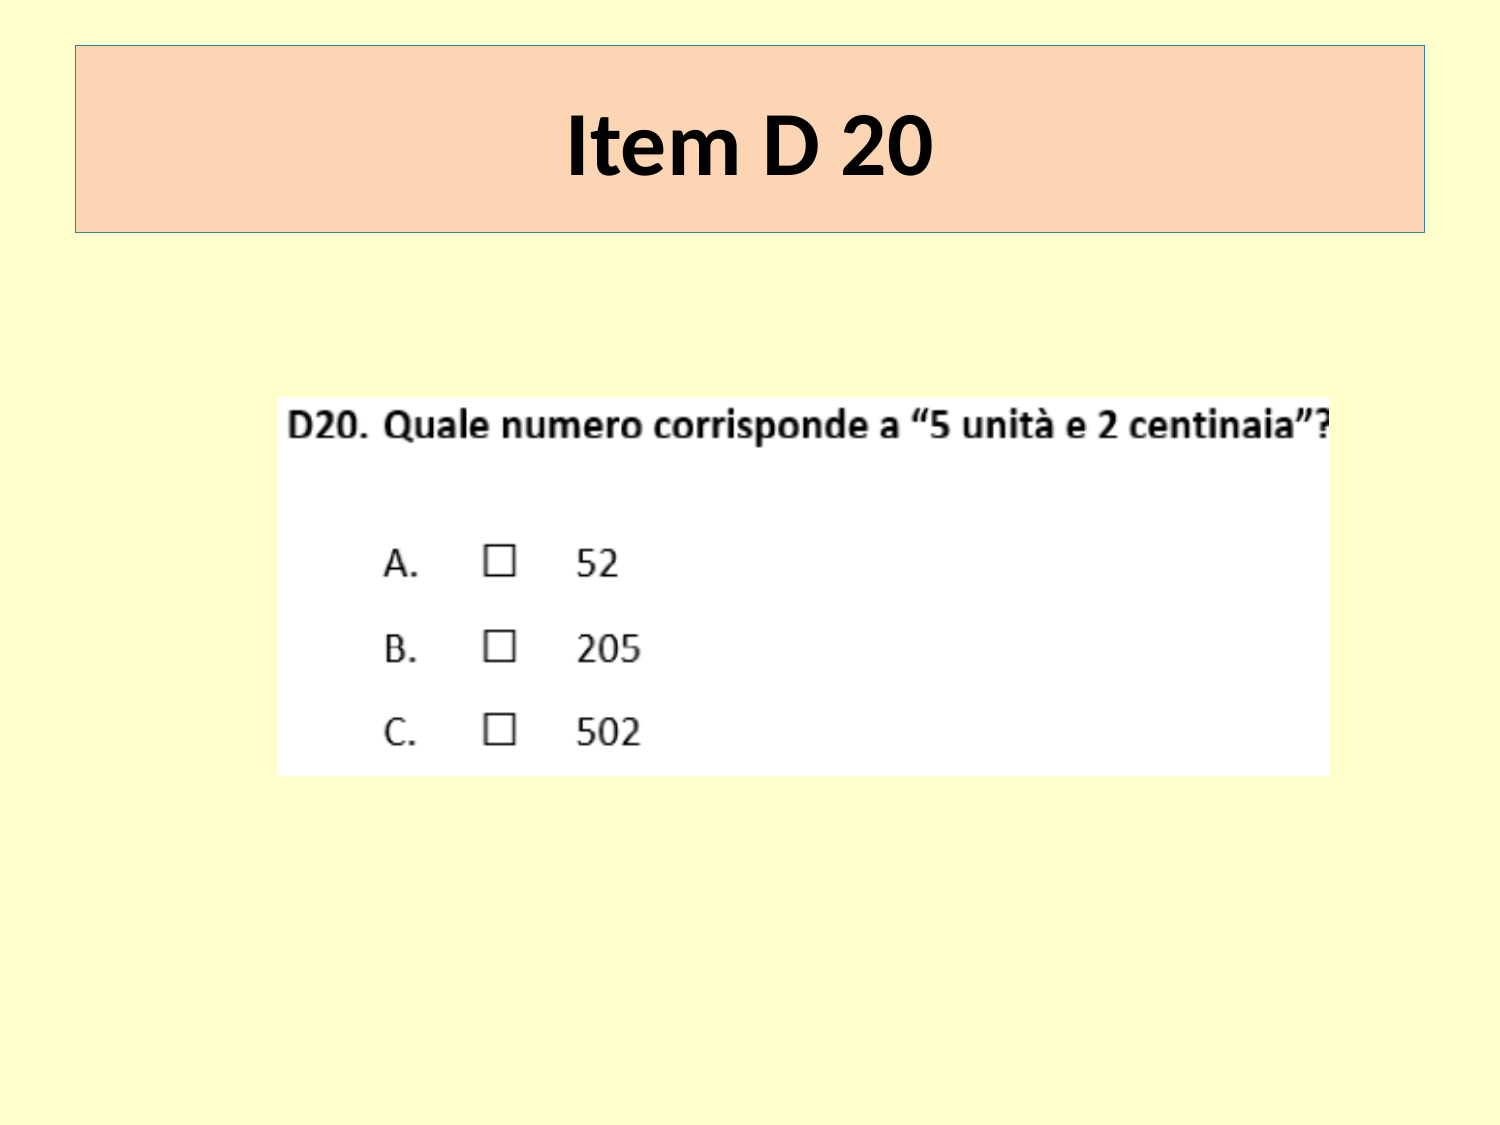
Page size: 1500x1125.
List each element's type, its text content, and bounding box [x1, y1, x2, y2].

title Item D 20 [75, 45, 1425, 233]
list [277, 396, 1329, 776]
